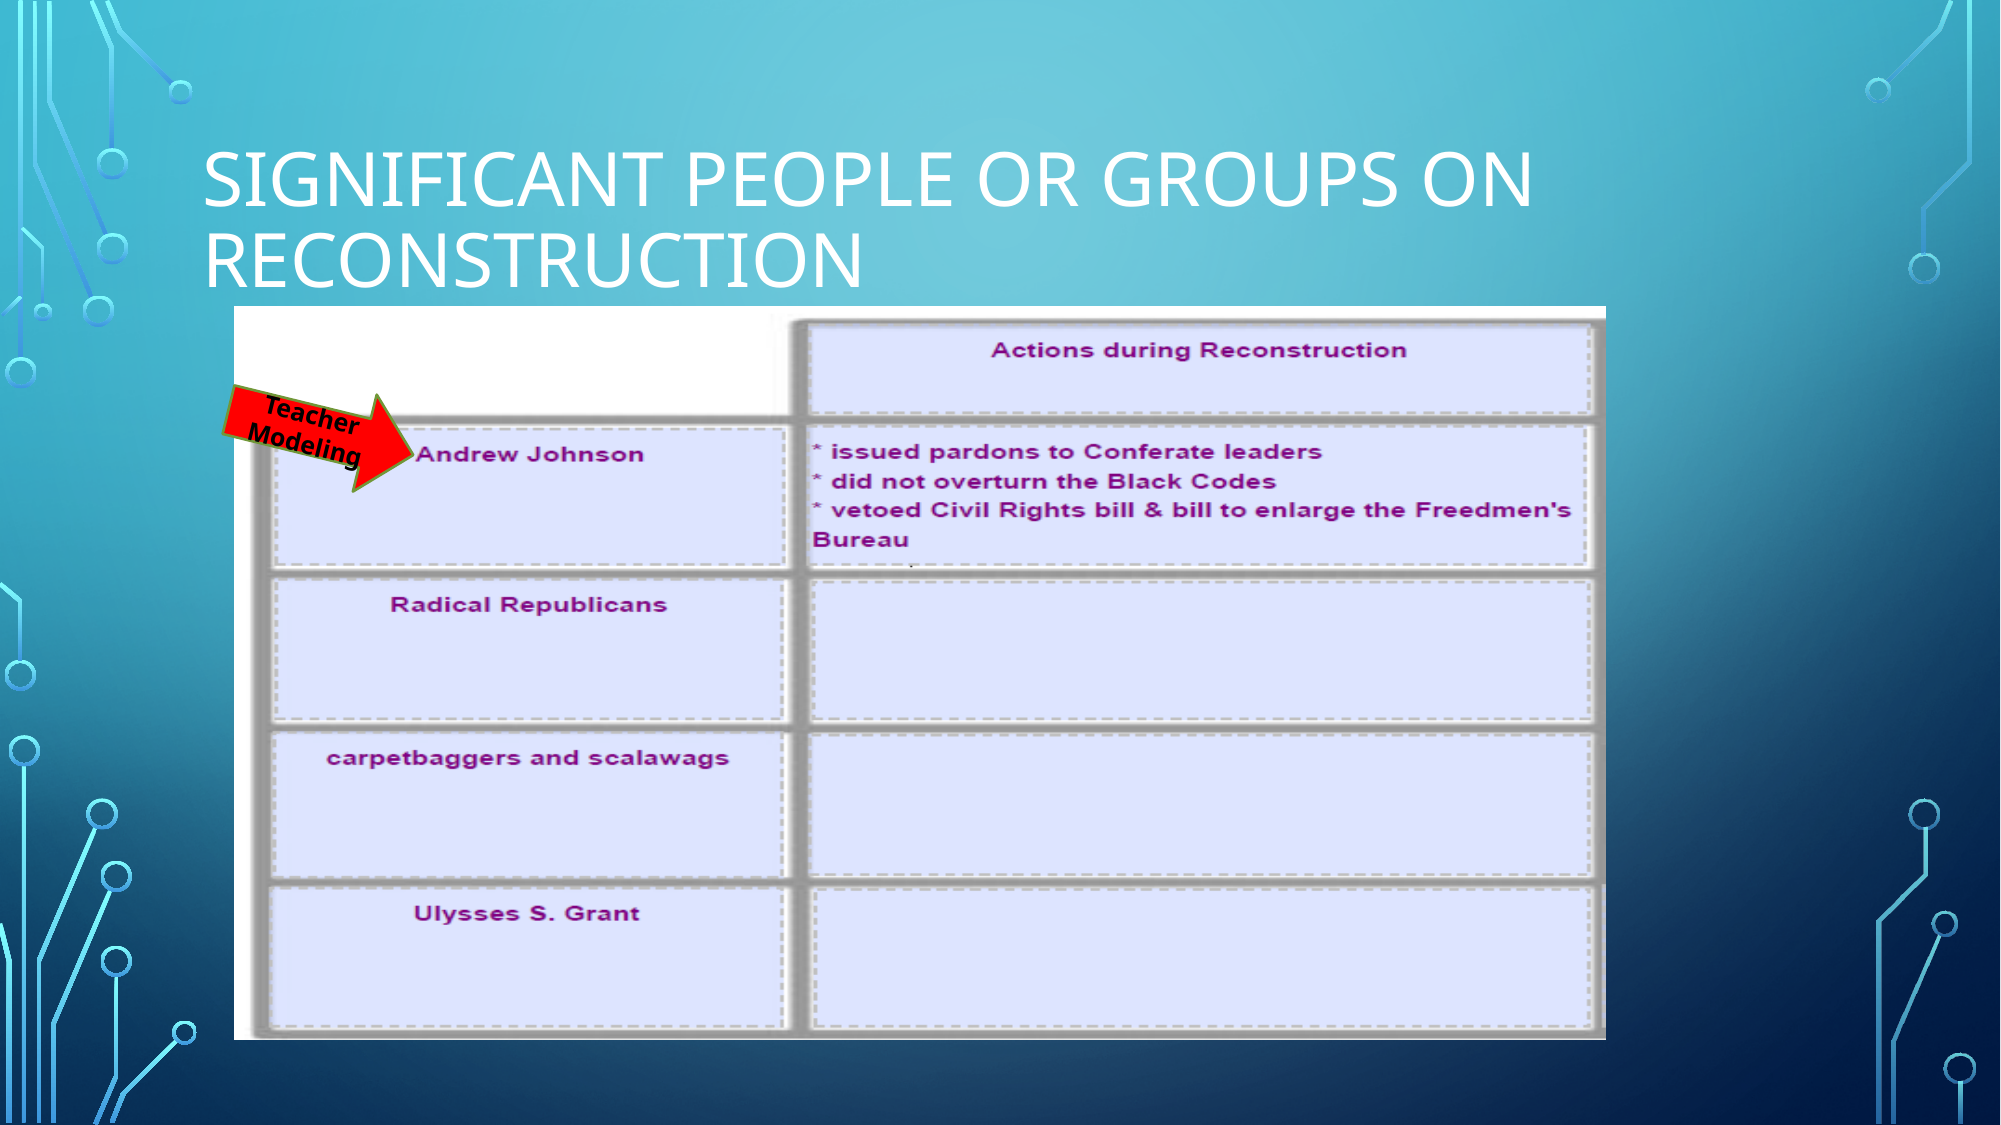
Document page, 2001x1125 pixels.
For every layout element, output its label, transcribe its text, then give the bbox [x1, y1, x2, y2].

title Significant People or Groups on Reconstruction [187, 101, 1813, 344]
text_box Teacher Modeling [221, 385, 233, 438]
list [233, 305, 1606, 1040]
